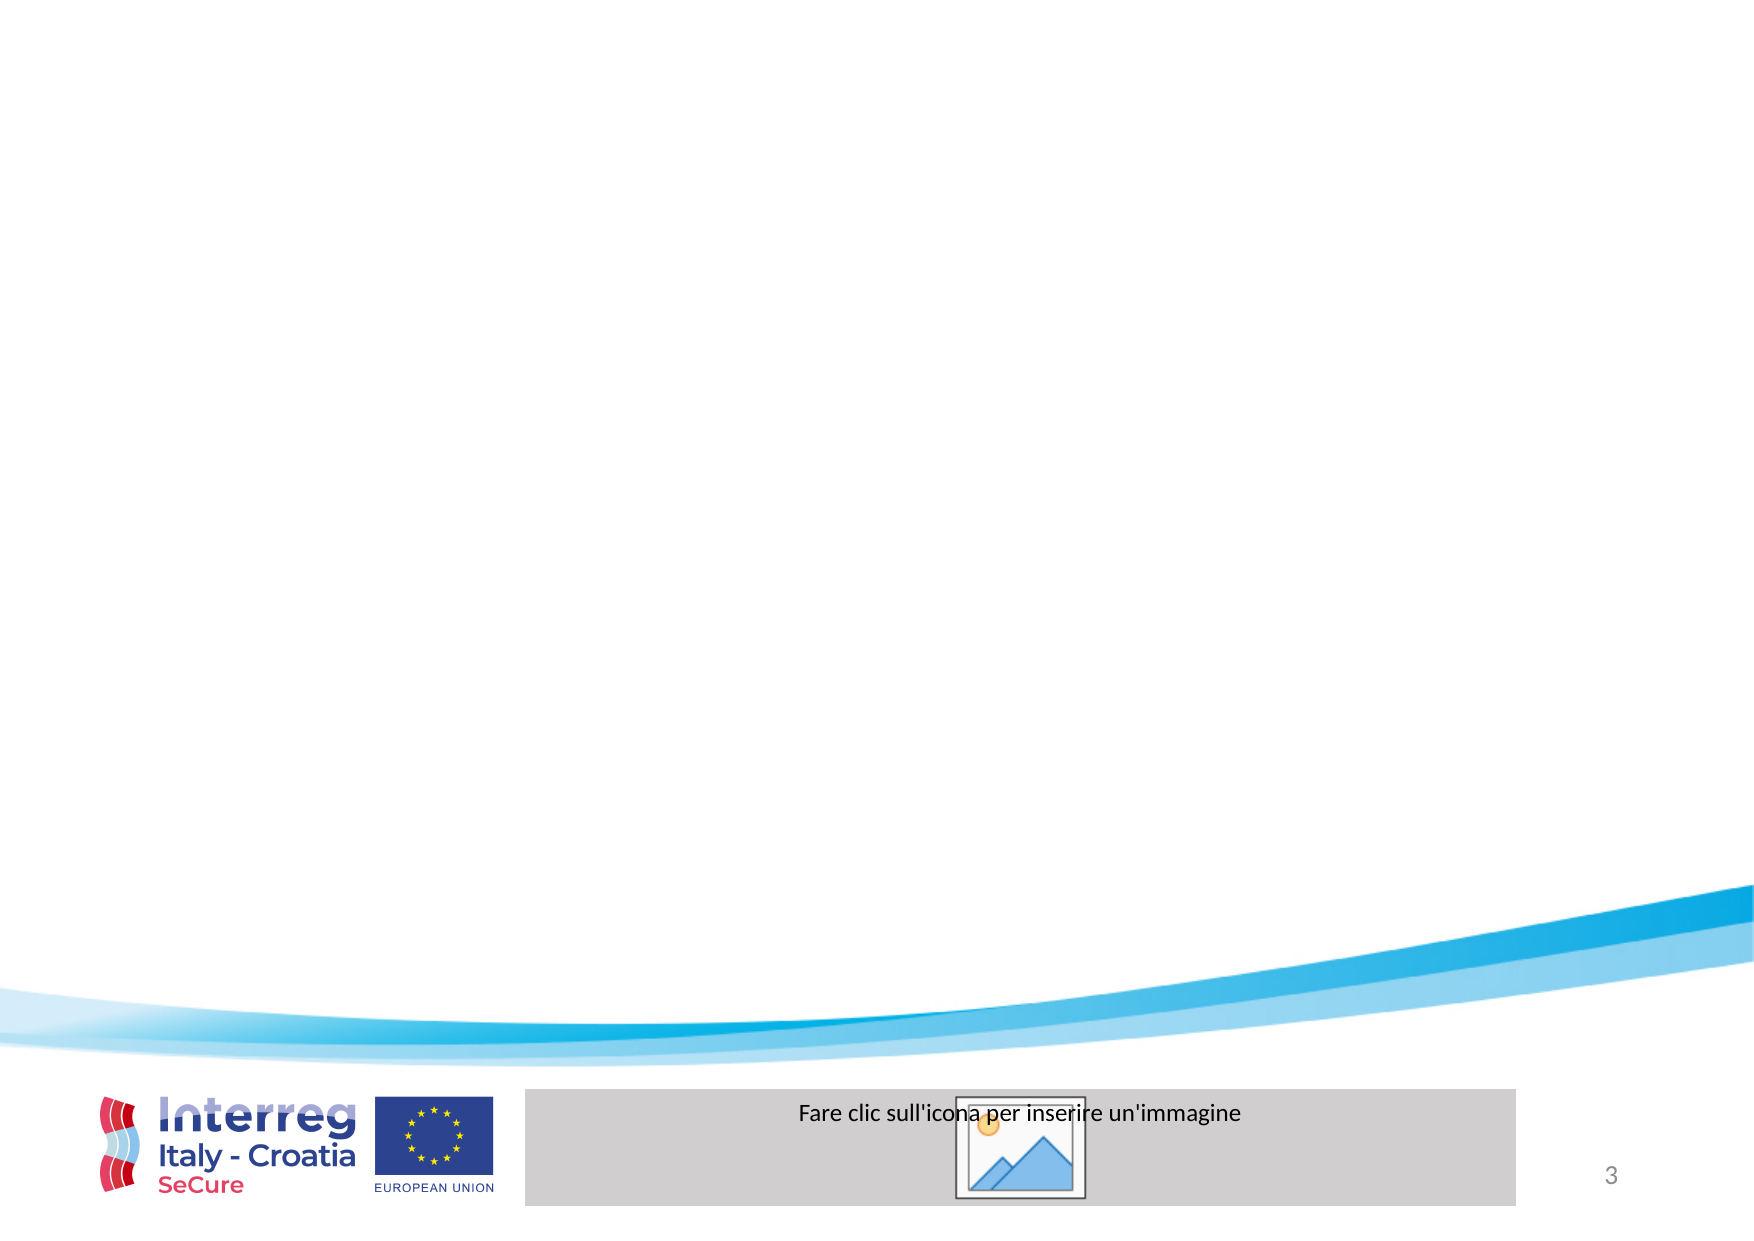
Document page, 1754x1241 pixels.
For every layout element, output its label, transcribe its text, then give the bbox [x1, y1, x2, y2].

picture [0, 884, 1754, 1218]
slide_number 3 [1532, 1140, 1634, 1207]
